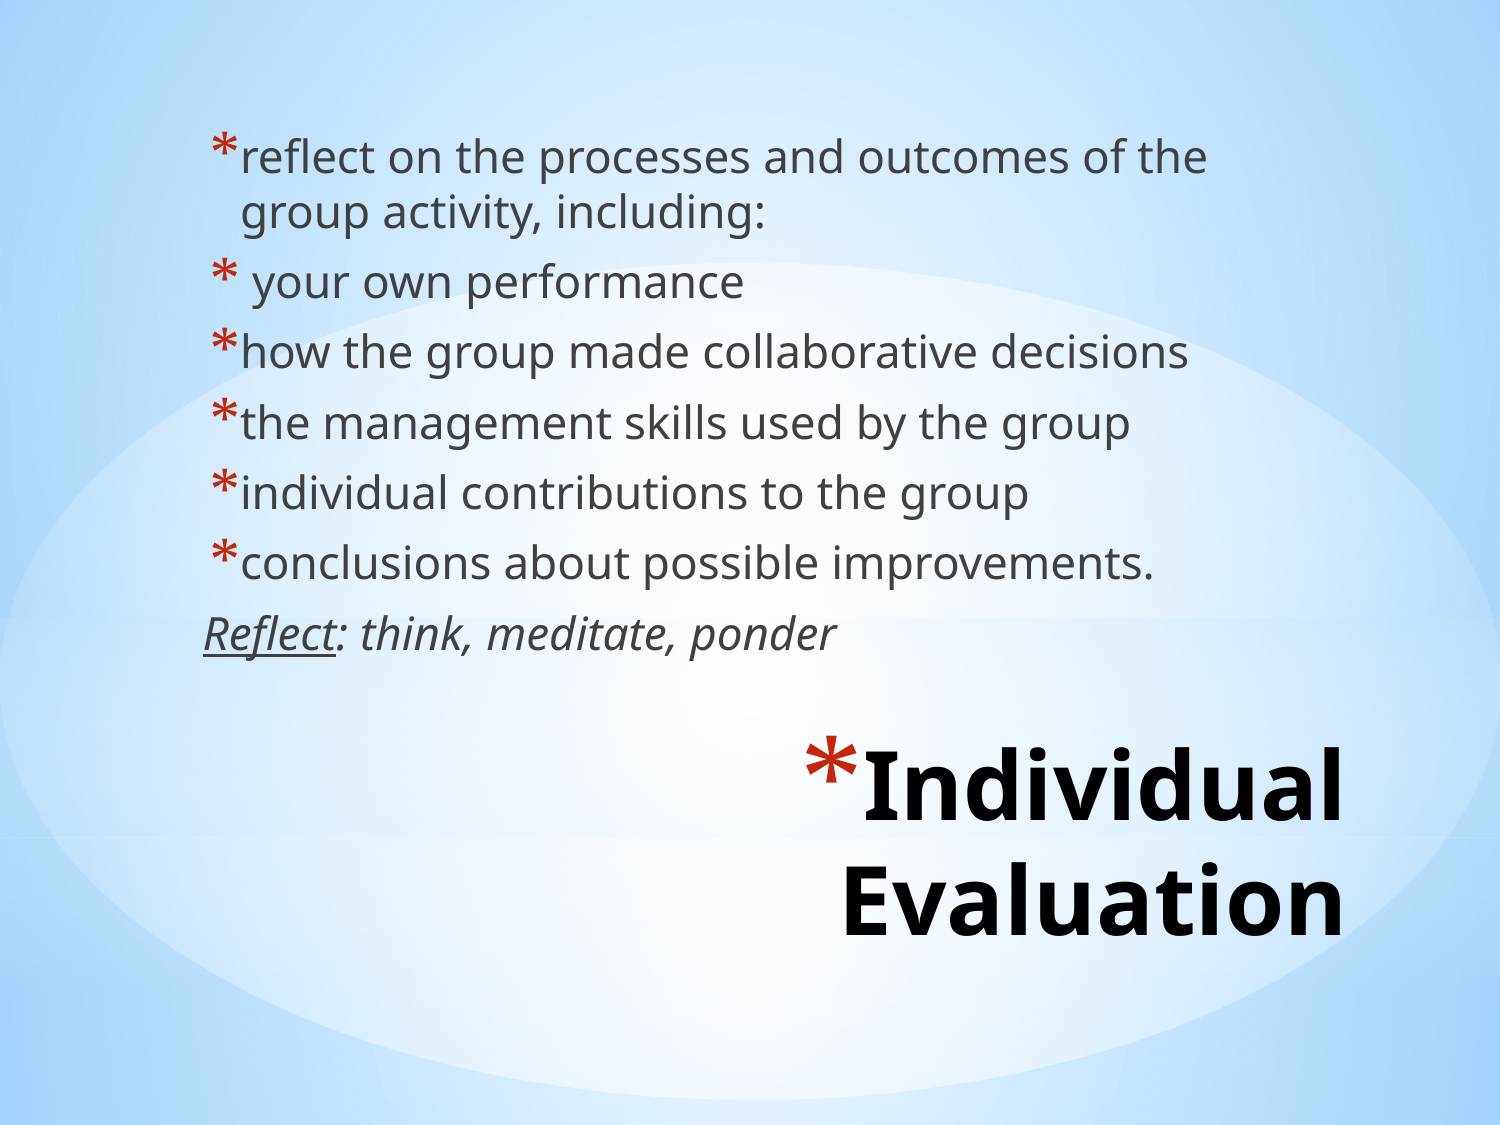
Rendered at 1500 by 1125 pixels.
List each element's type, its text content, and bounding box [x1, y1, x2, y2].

title Individual Evaluation [294, 717, 1363, 905]
list reflect on the processes and outcomes of the group activity, including: your own performance how the group made collaborative decisions the management skills used by the group individual contributions to the group conclusions about possible improvements. Reflect: think, meditate, ponder [187, 120, 1238, 690]
